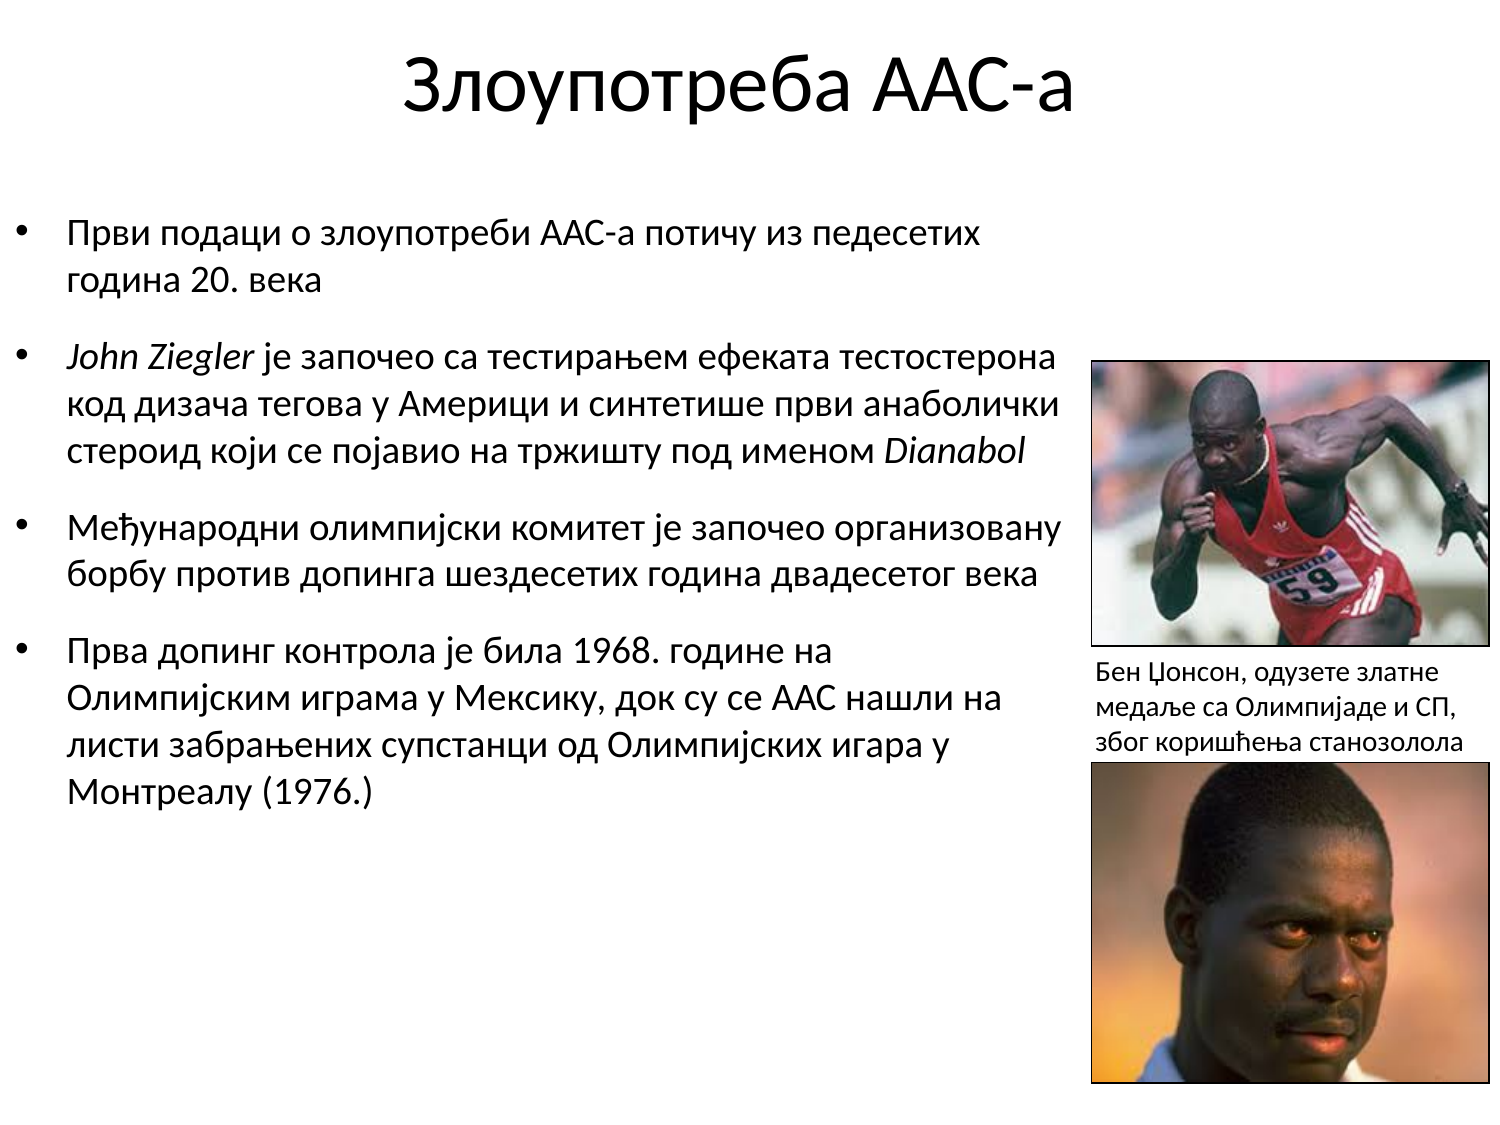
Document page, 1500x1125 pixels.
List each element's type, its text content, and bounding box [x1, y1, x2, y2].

text_box Бен Џонсон, одузете златне медаље са Олимпијаде и СП, због коришћења станозолола [1080, 645, 1500, 765]
picture [1092, 762, 1489, 1083]
picture [1092, 361, 1489, 646]
title Злоупотреба ААС-а [64, 0, 1415, 157]
list Први подаци о злоупотреби ААС-а потичу из педесетих година 20. века John Ziegler је започео са тестирањем ефеката тестостерона код дизача тегова у Америци и синтетише први анаболички стероид који се појавио на тржишту под именом Dianabol Међународни олимпијски комитет је започео организовану борбу против допинга шездесетих година двадесетог века Прва допинг контрола је била 1968. године на Олимпијским играма у Мексику, док су се ААС нашли на листи забрањених супстанци од Олимпијских игара у Монтреалу (1976.) [0, 199, 1079, 885]
